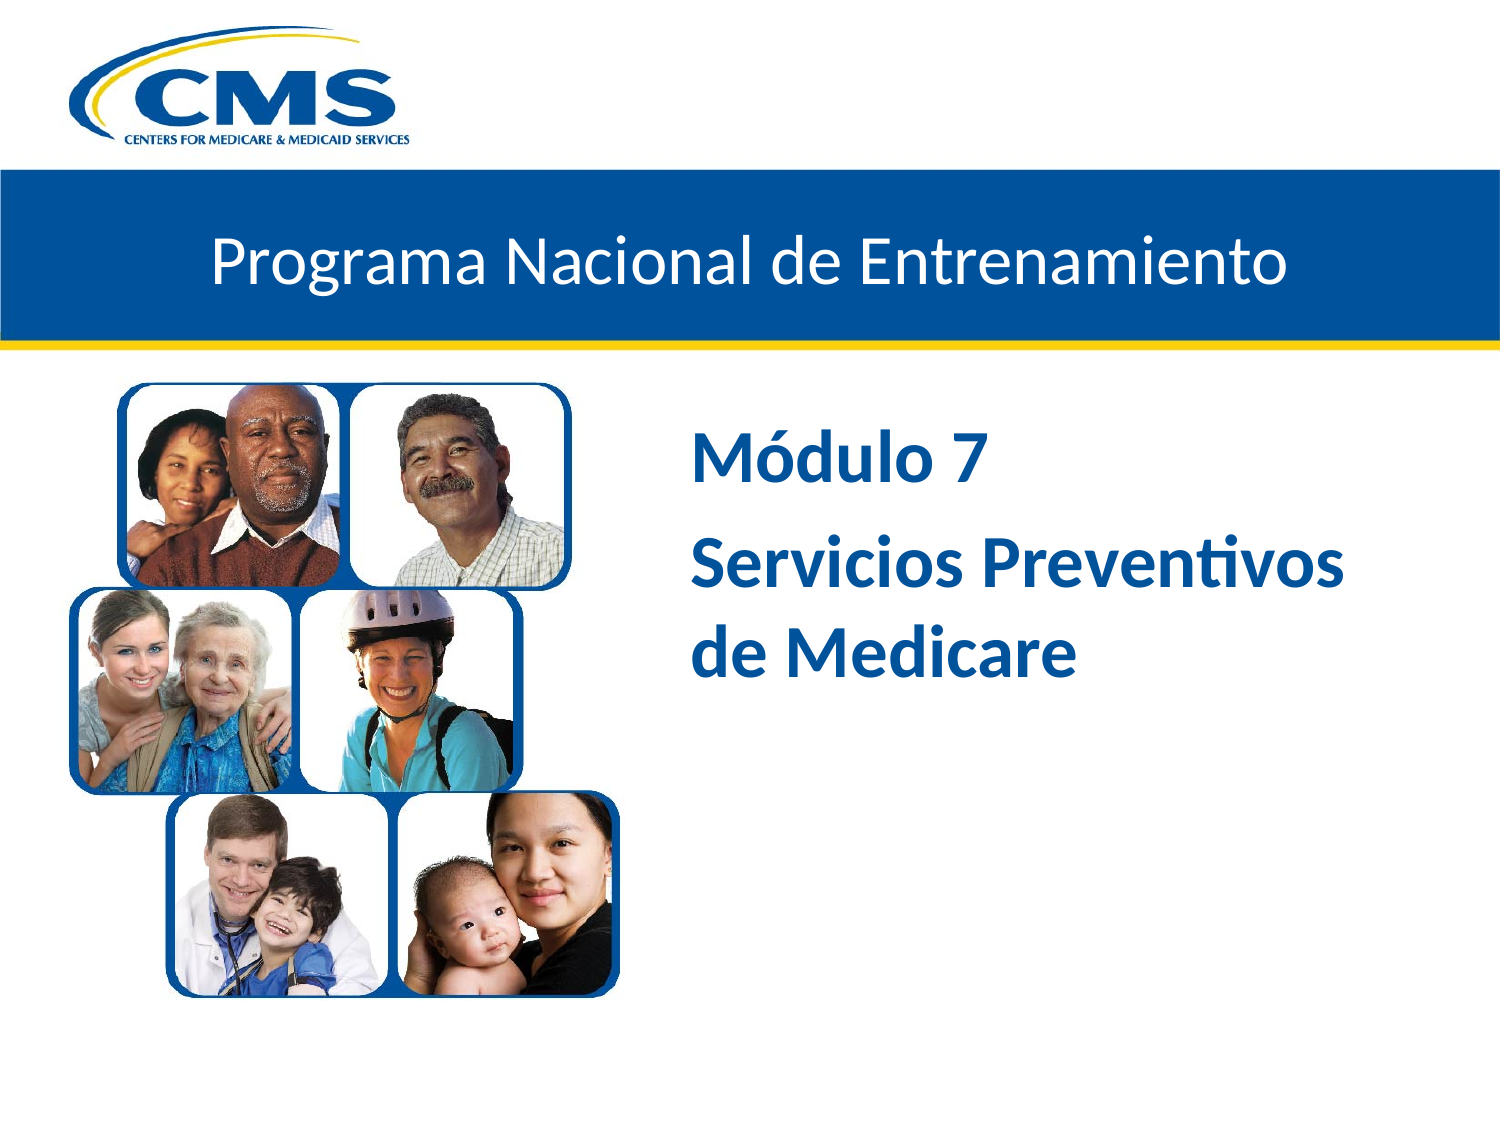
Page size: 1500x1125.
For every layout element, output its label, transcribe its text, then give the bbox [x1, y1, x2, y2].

title Programa Nacional de Entrenamiento [112, 174, 1388, 338]
picture [0, 26, 1500, 1107]
subtitle Módulo 7 Servicios Preventivos de Medicare [675, 399, 1425, 900]
